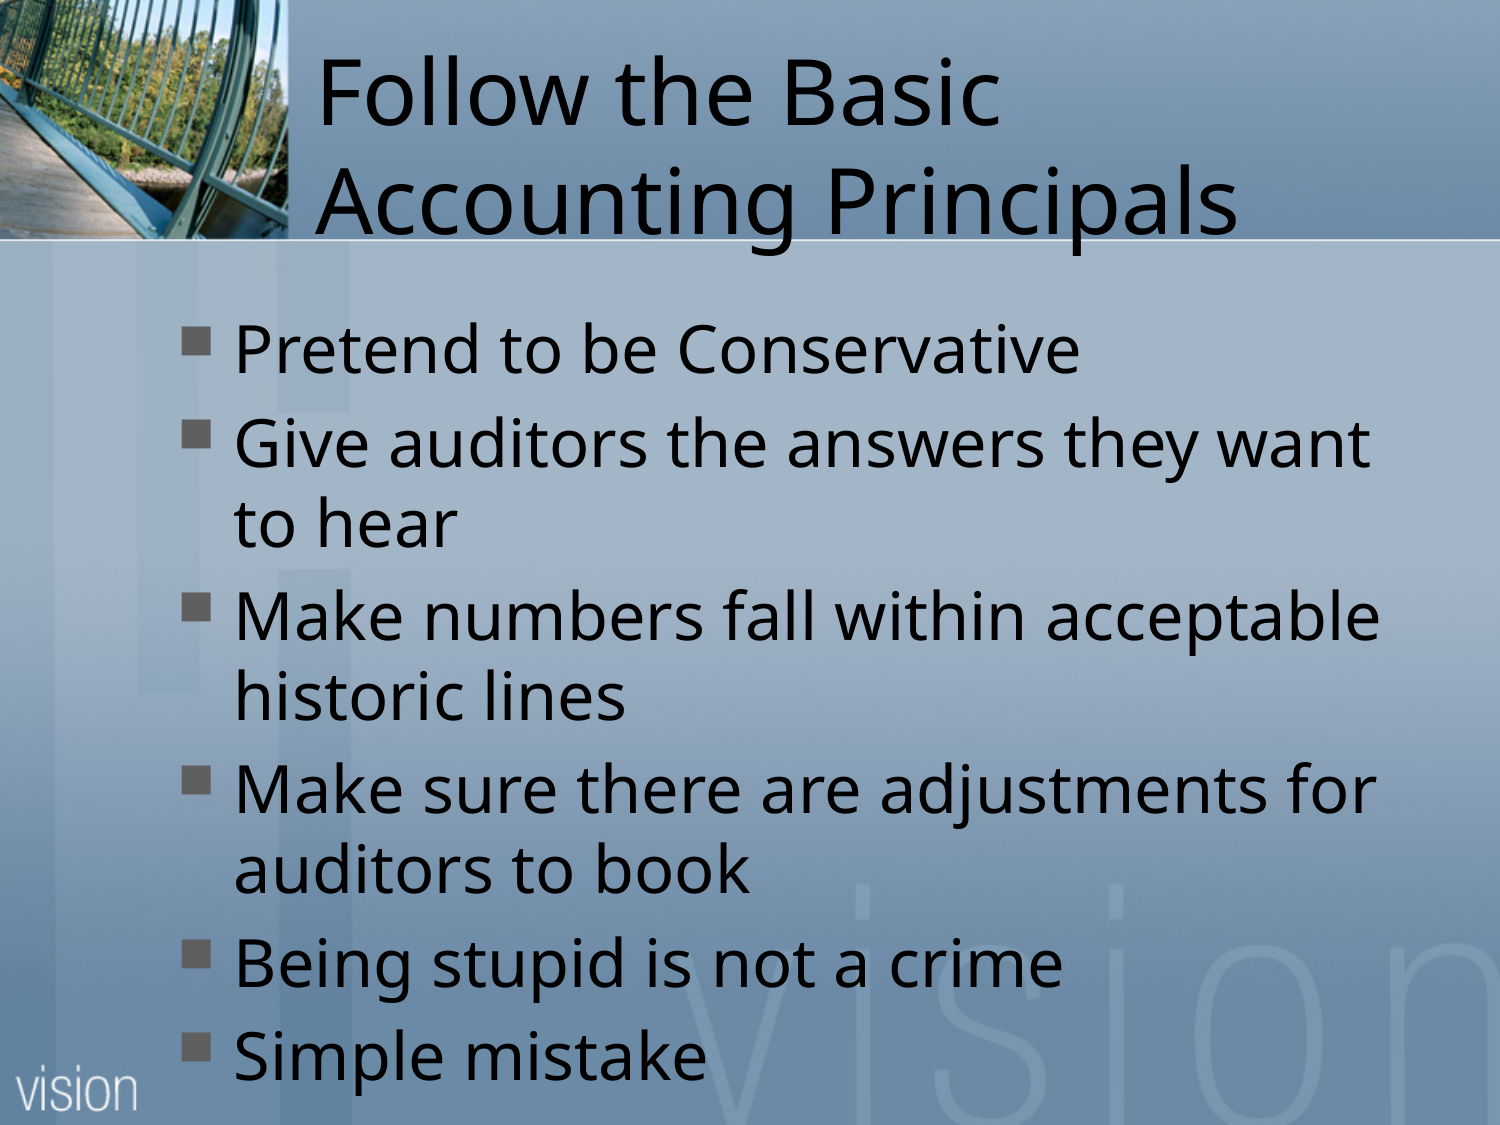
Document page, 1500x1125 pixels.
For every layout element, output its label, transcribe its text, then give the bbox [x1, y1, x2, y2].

title Follow the Basic Accounting Principals [299, 49, 1463, 238]
list Pretend to be Conservative Give auditors the answers they want to hear Make numbers fall within acceptable historic lines Make sure there are adjustments for auditors to book Being stupid is not a crime Simple mistake [162, 299, 1413, 1038]
picture [0, 0, 1500, 1125]
